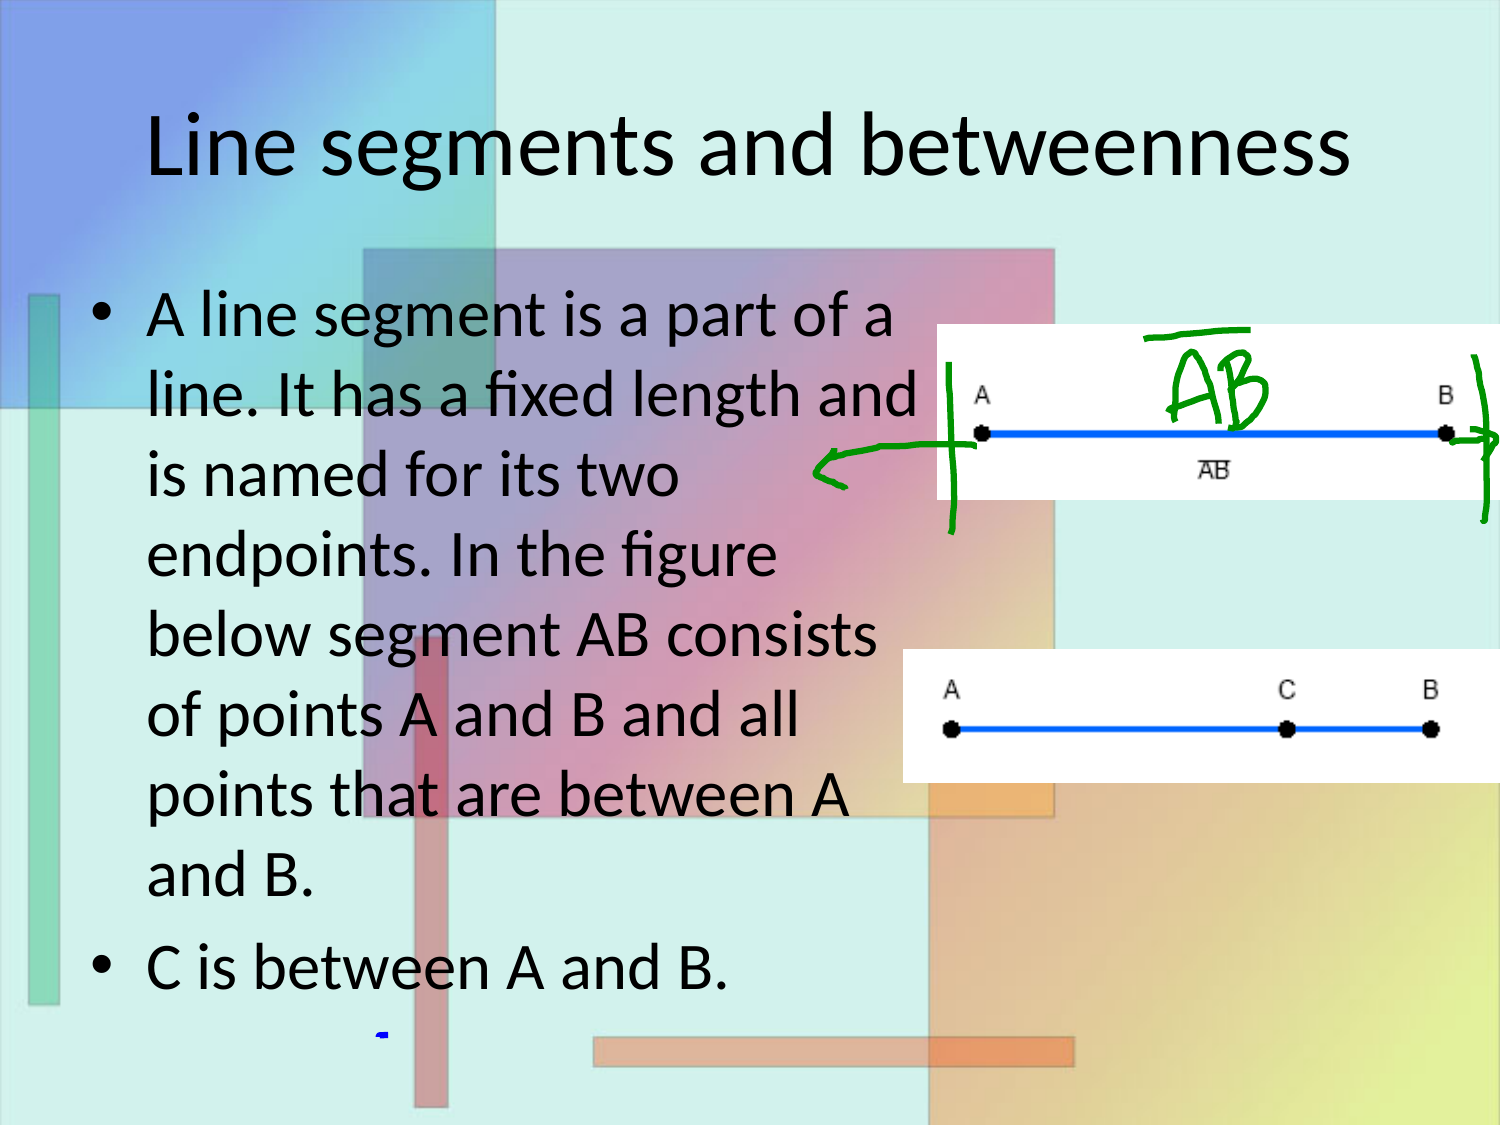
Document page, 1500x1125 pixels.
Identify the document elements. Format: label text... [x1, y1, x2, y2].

title Line segments and betweenness [75, 45, 1425, 233]
picture [0, 0, 1500, 1125]
text_box [837, 443, 932, 459]
list A line segment is a part of a line. It has a fixed length and is named for its two endpoints. In the figure below segment AB consists of points A and B and all points that are between A and B. C is between A and B. [75, 262, 950, 1025]
text_box [1482, 510, 1487, 522]
text_box [949, 510, 955, 535]
text_box [814, 448, 847, 490]
